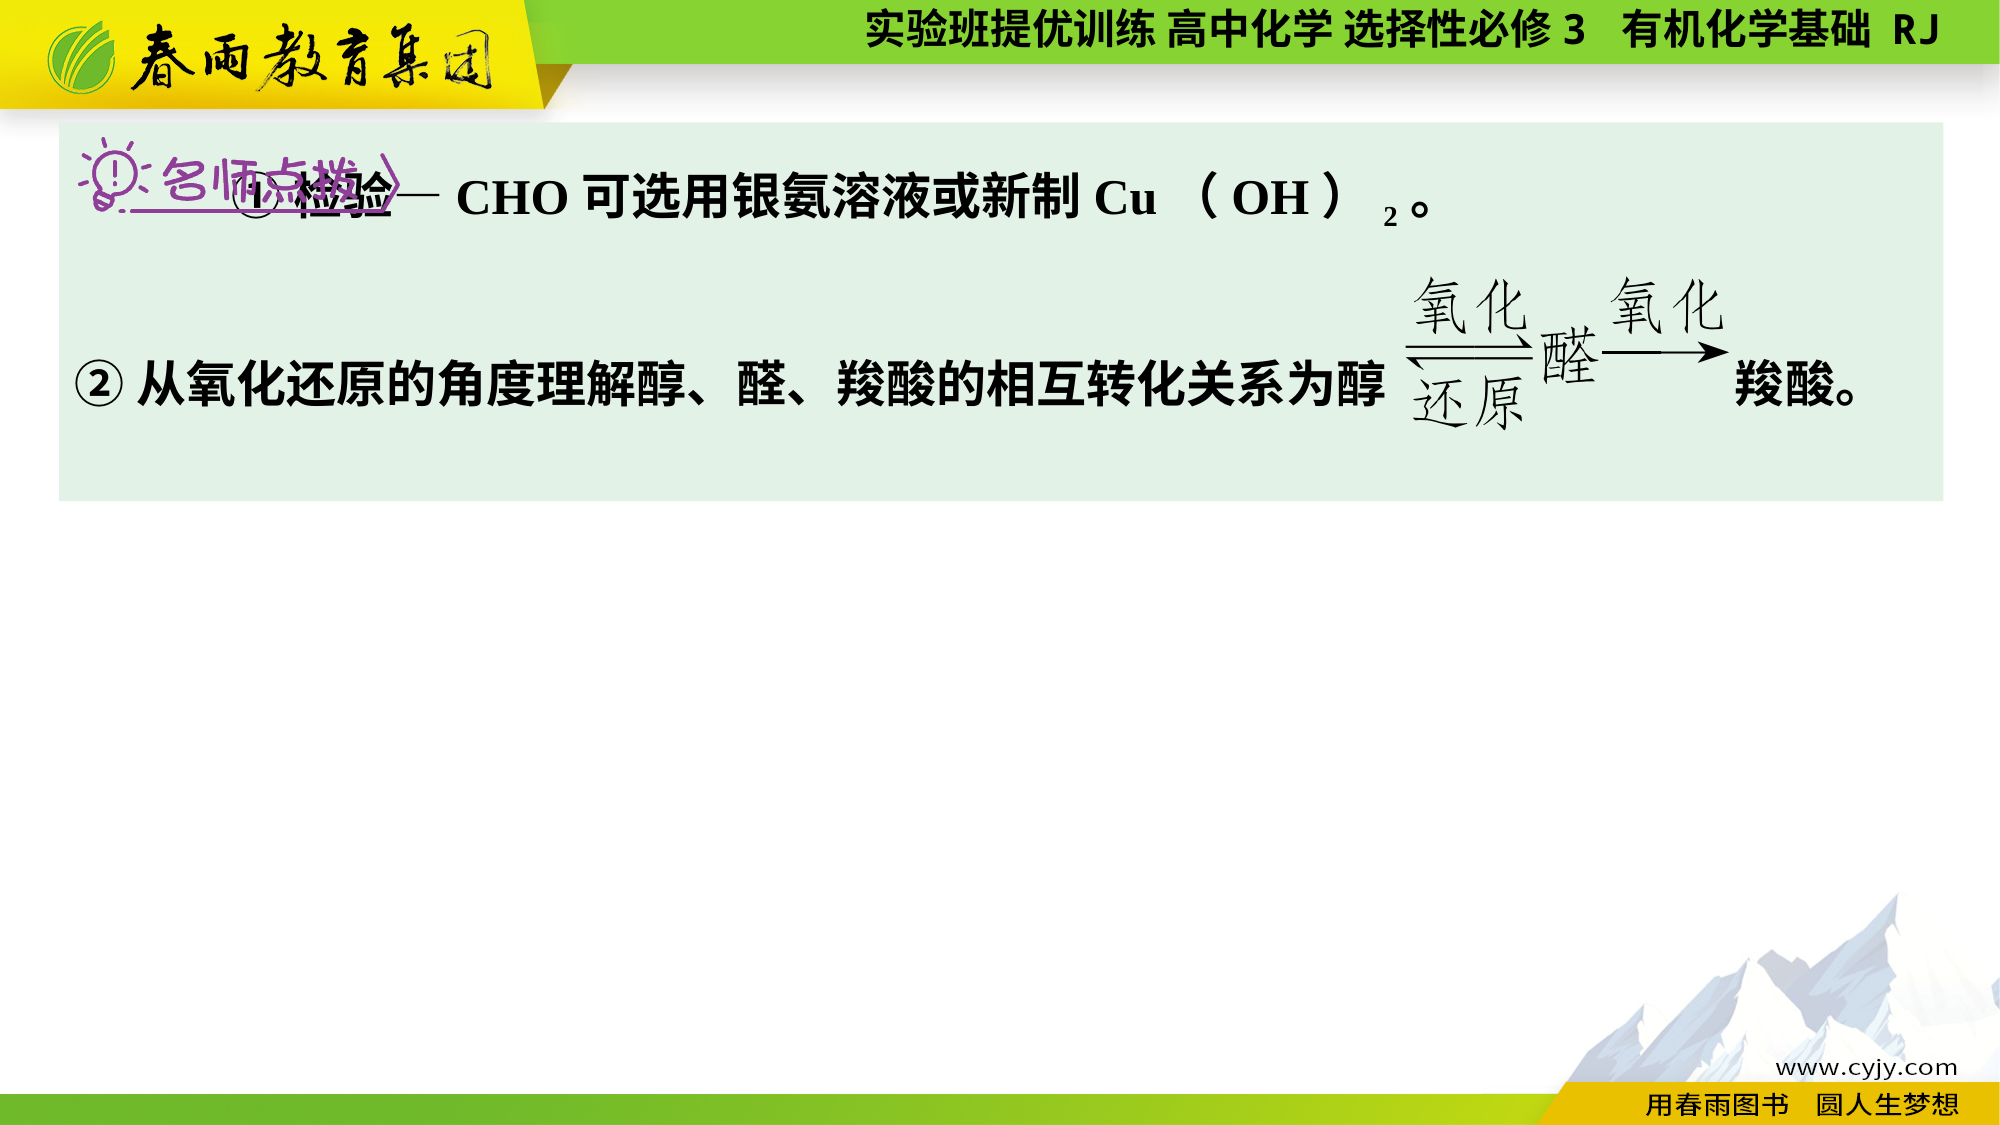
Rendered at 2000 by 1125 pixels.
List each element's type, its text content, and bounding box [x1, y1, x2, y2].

picture [0, 0, 2000, 1125]
list ①检验—CHO可选用银氨溶液或新制Cu（OH）2。 ②从氧化还原的角度理解醇、醛、羧酸的相互转化关系为醇 羧酸。 [59, 122, 1944, 502]
